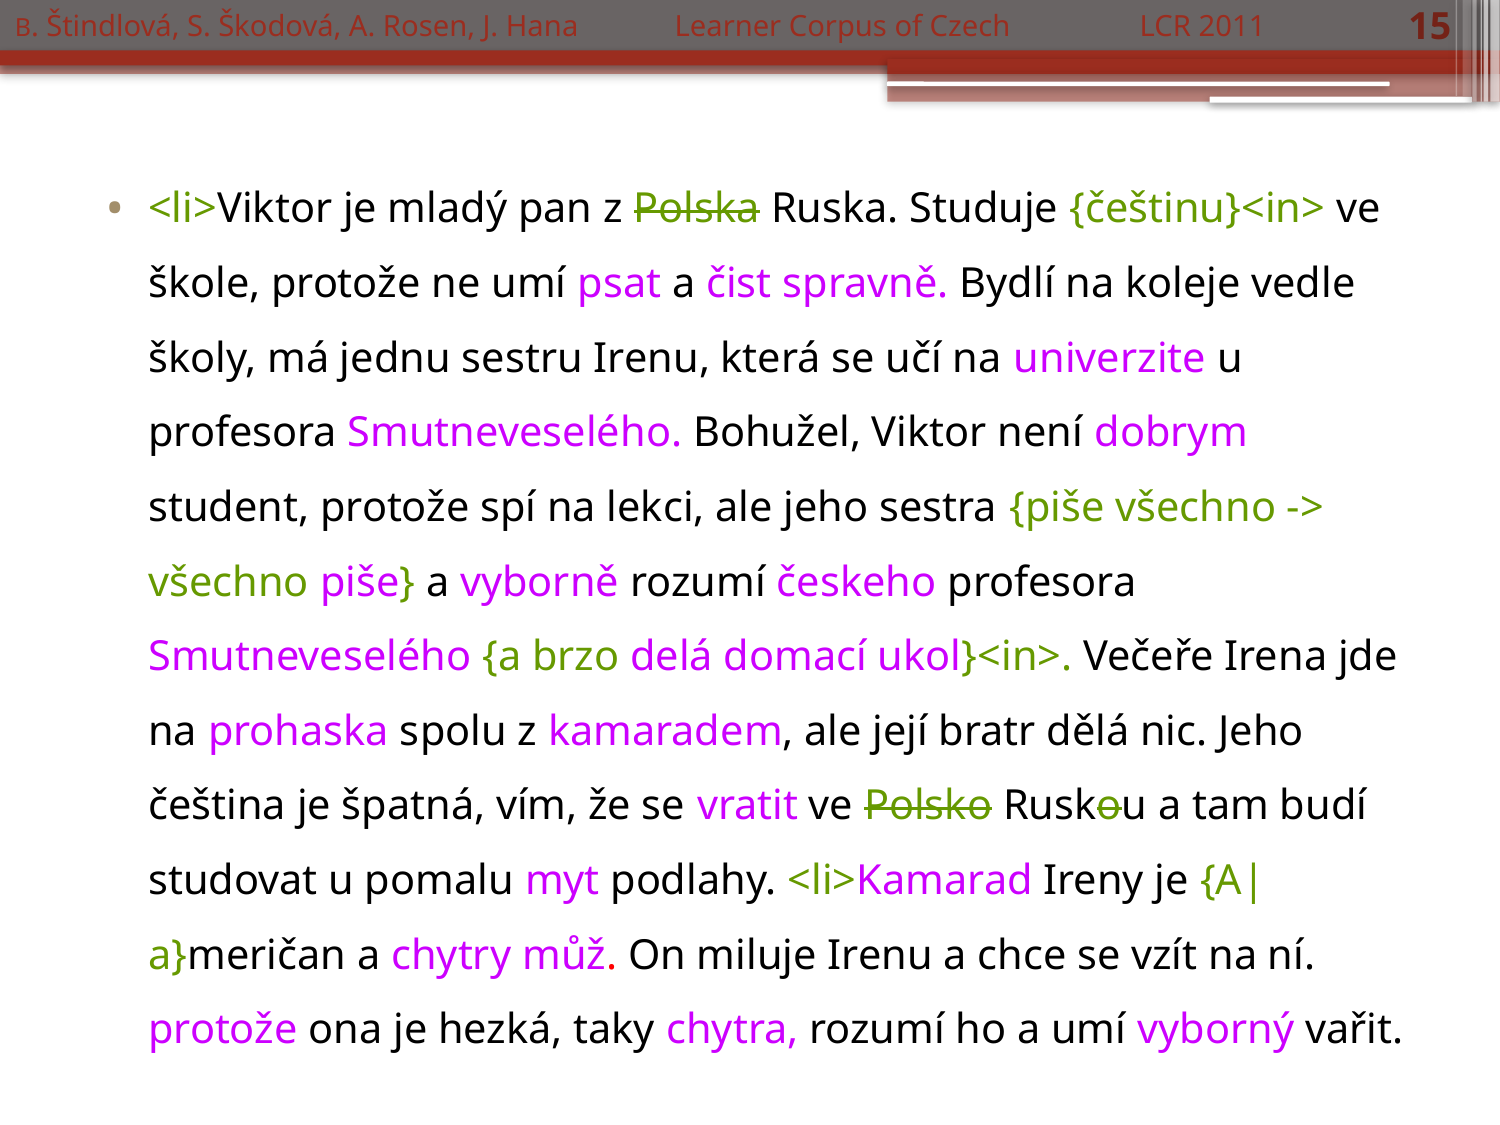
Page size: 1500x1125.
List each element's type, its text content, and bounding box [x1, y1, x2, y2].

text_box B. Štindlová, S. Škodová, A. Rosen, J. Hana Learner Corpus of Czech LCR 2011 [0, 0, 1341, 75]
list <li>Viktor je mladý pan z Polska Ruska. Studuje {češtinu}<in> ve škole, protože ne umí psat a čist spravně. Bydlí na koleje vedle školy, má jednu sestru Irenu, která se učí na univerzite u profesora Smutneveselého. Bohužel, Viktor není dobrym student, protože spí na lekci, ale jeho sestra {piše všechno -> všechno piše} a vyborně rozumí českeho profesora Smutneveselého {a brzo delá domací ukol}<in>. Večeře Irena jde na prohaska spolu z kamaradem, ale její bratr dělá nic. Jeho čeština je špatná, vím, že se vratit ve Polsko Ruskou a tam budí studovat u pomalu myt podlahy. <li>Kamarad Ireny je {A|a}meričan a chytry můž. On miluje Irenu a chce se vzít na ní. protože ona je hezká, taky chytra, rozumí ho a umí vyborný vařit. [75, 149, 1425, 1079]
slide_number 15 [1341, 0, 1466, 61]
